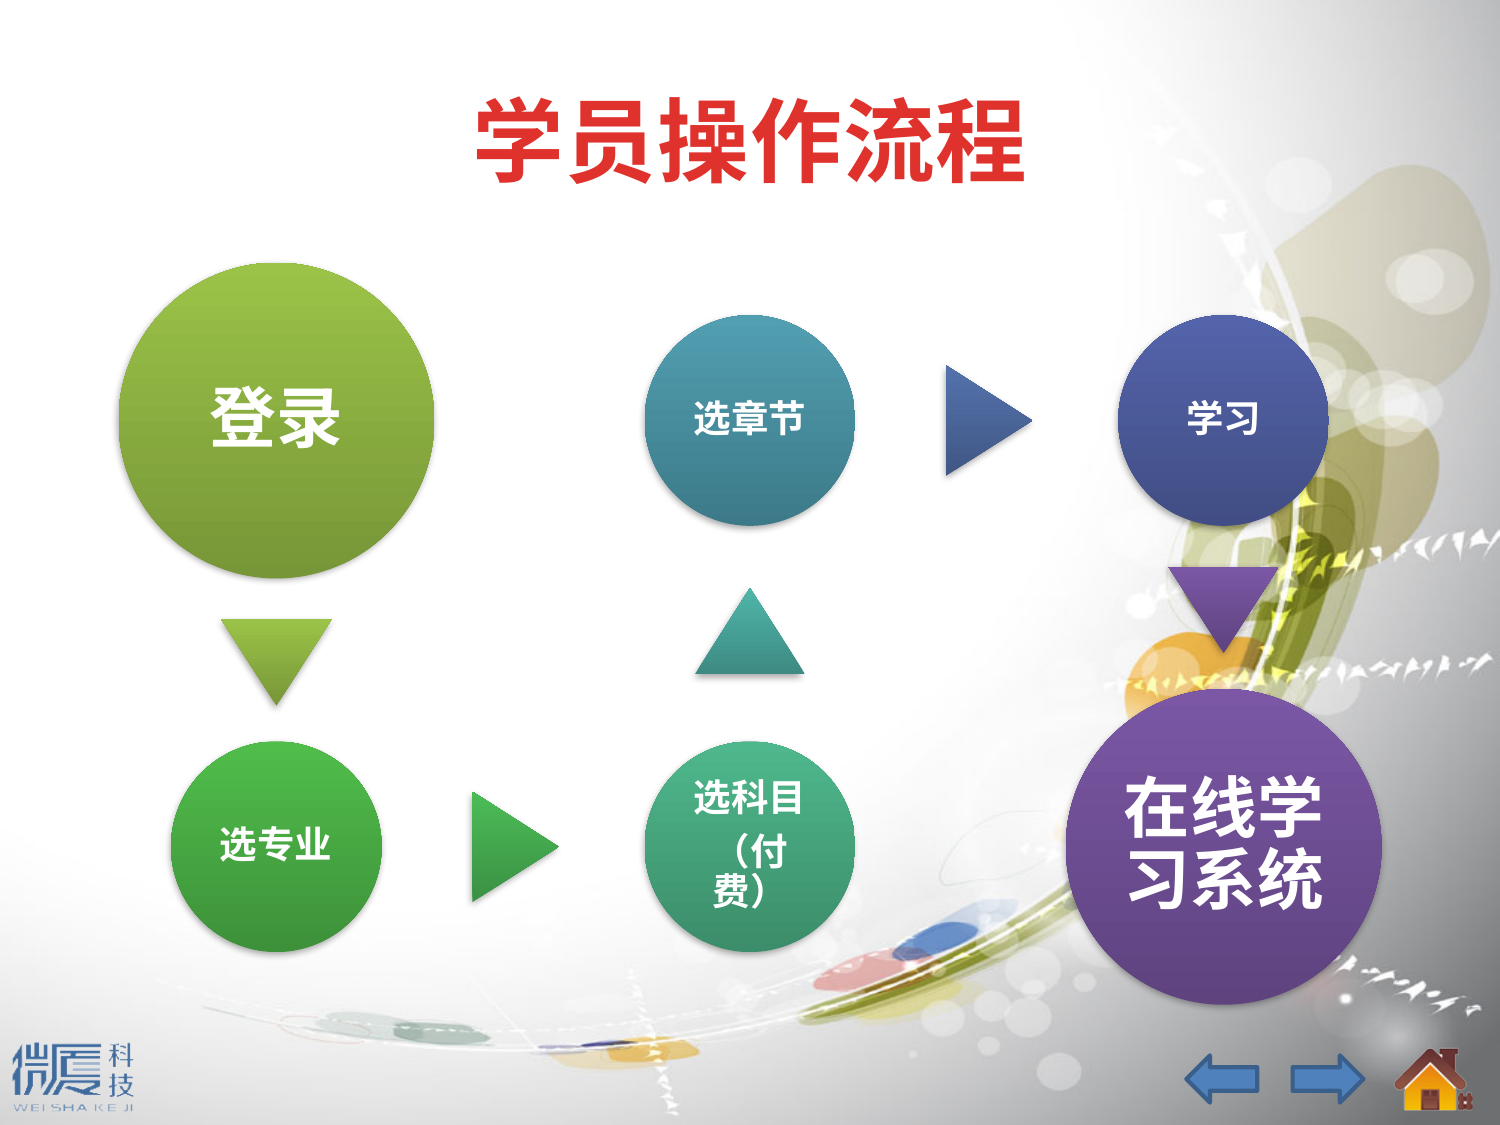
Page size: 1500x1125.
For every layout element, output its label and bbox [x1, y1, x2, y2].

text_box [1186, 1039, 1485, 1118]
list [74, 262, 1426, 1006]
picture [0, 0, 1500, 1125]
